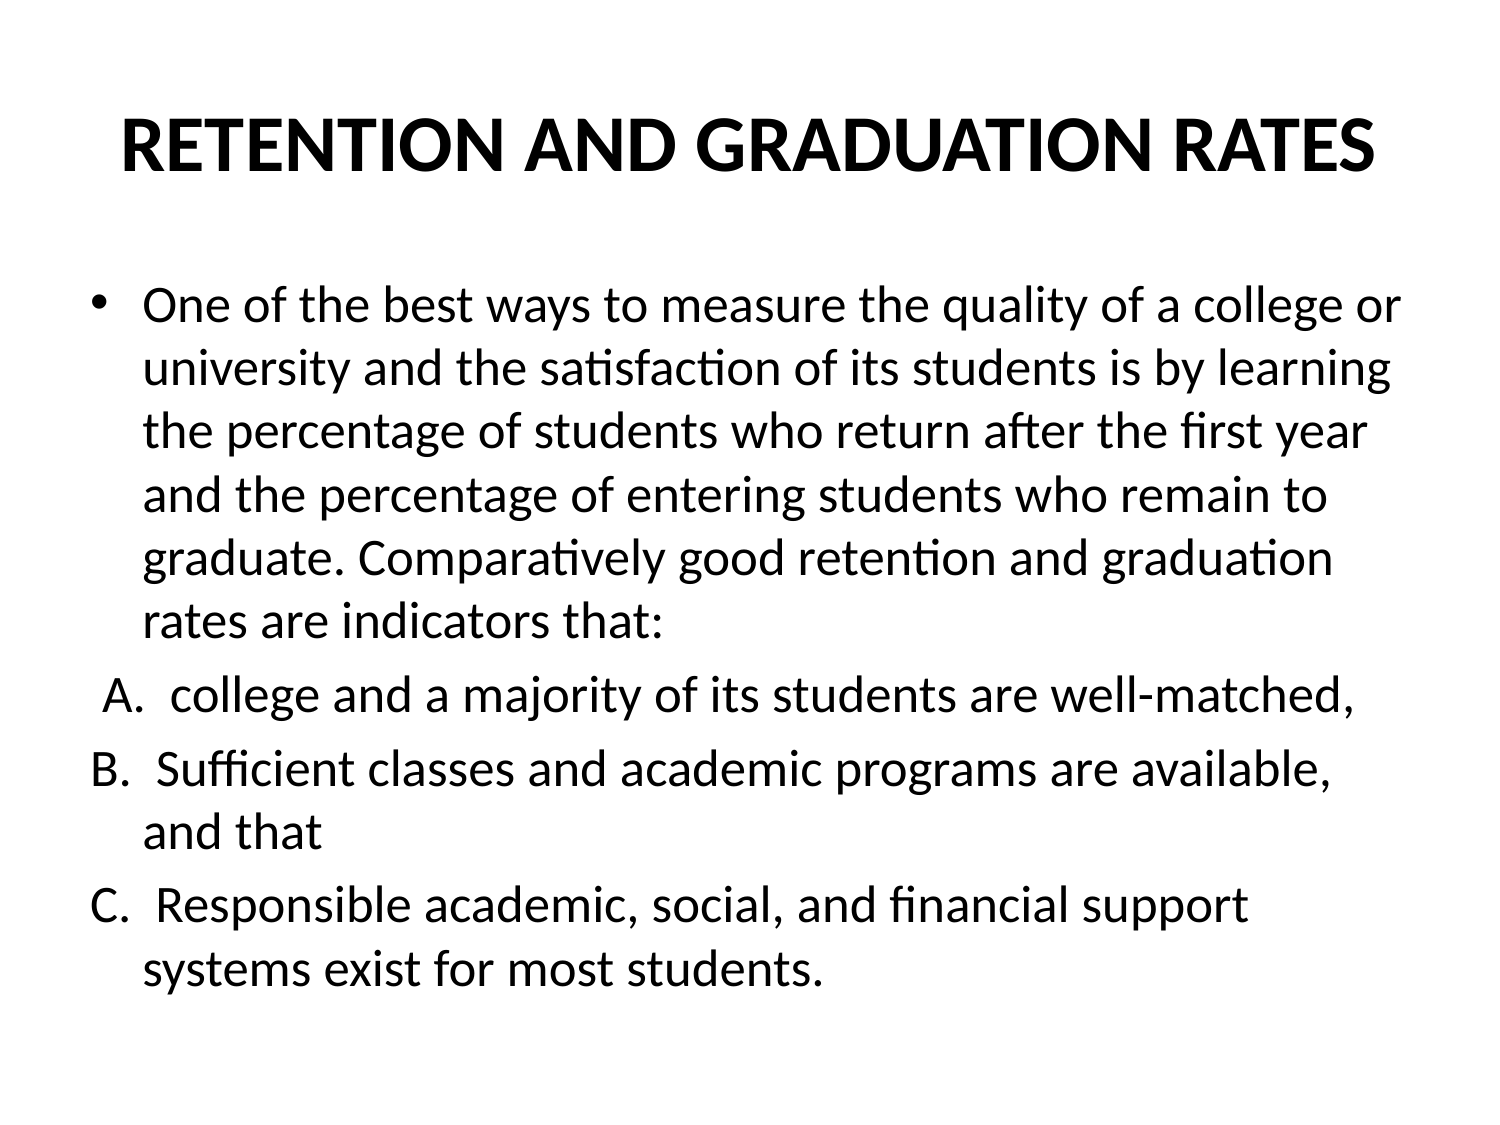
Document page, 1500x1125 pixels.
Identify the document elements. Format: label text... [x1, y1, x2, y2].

list One of the best ways to measure the quality of a college or university and the satisfaction of its students is by learning the percentage of students who return after the first year and the percentage of entering students who remain to graduate. Comparatively good retention and graduation rates are indicators that: A. college and a majority of its students are well-matched, B. Sufficient classes and academic programs are available, and that C. Responsible academic, social, and financial support systems exist for most students. [75, 262, 1425, 1005]
title RETENTION AND GRADUATION RATES [75, 45, 1425, 233]
